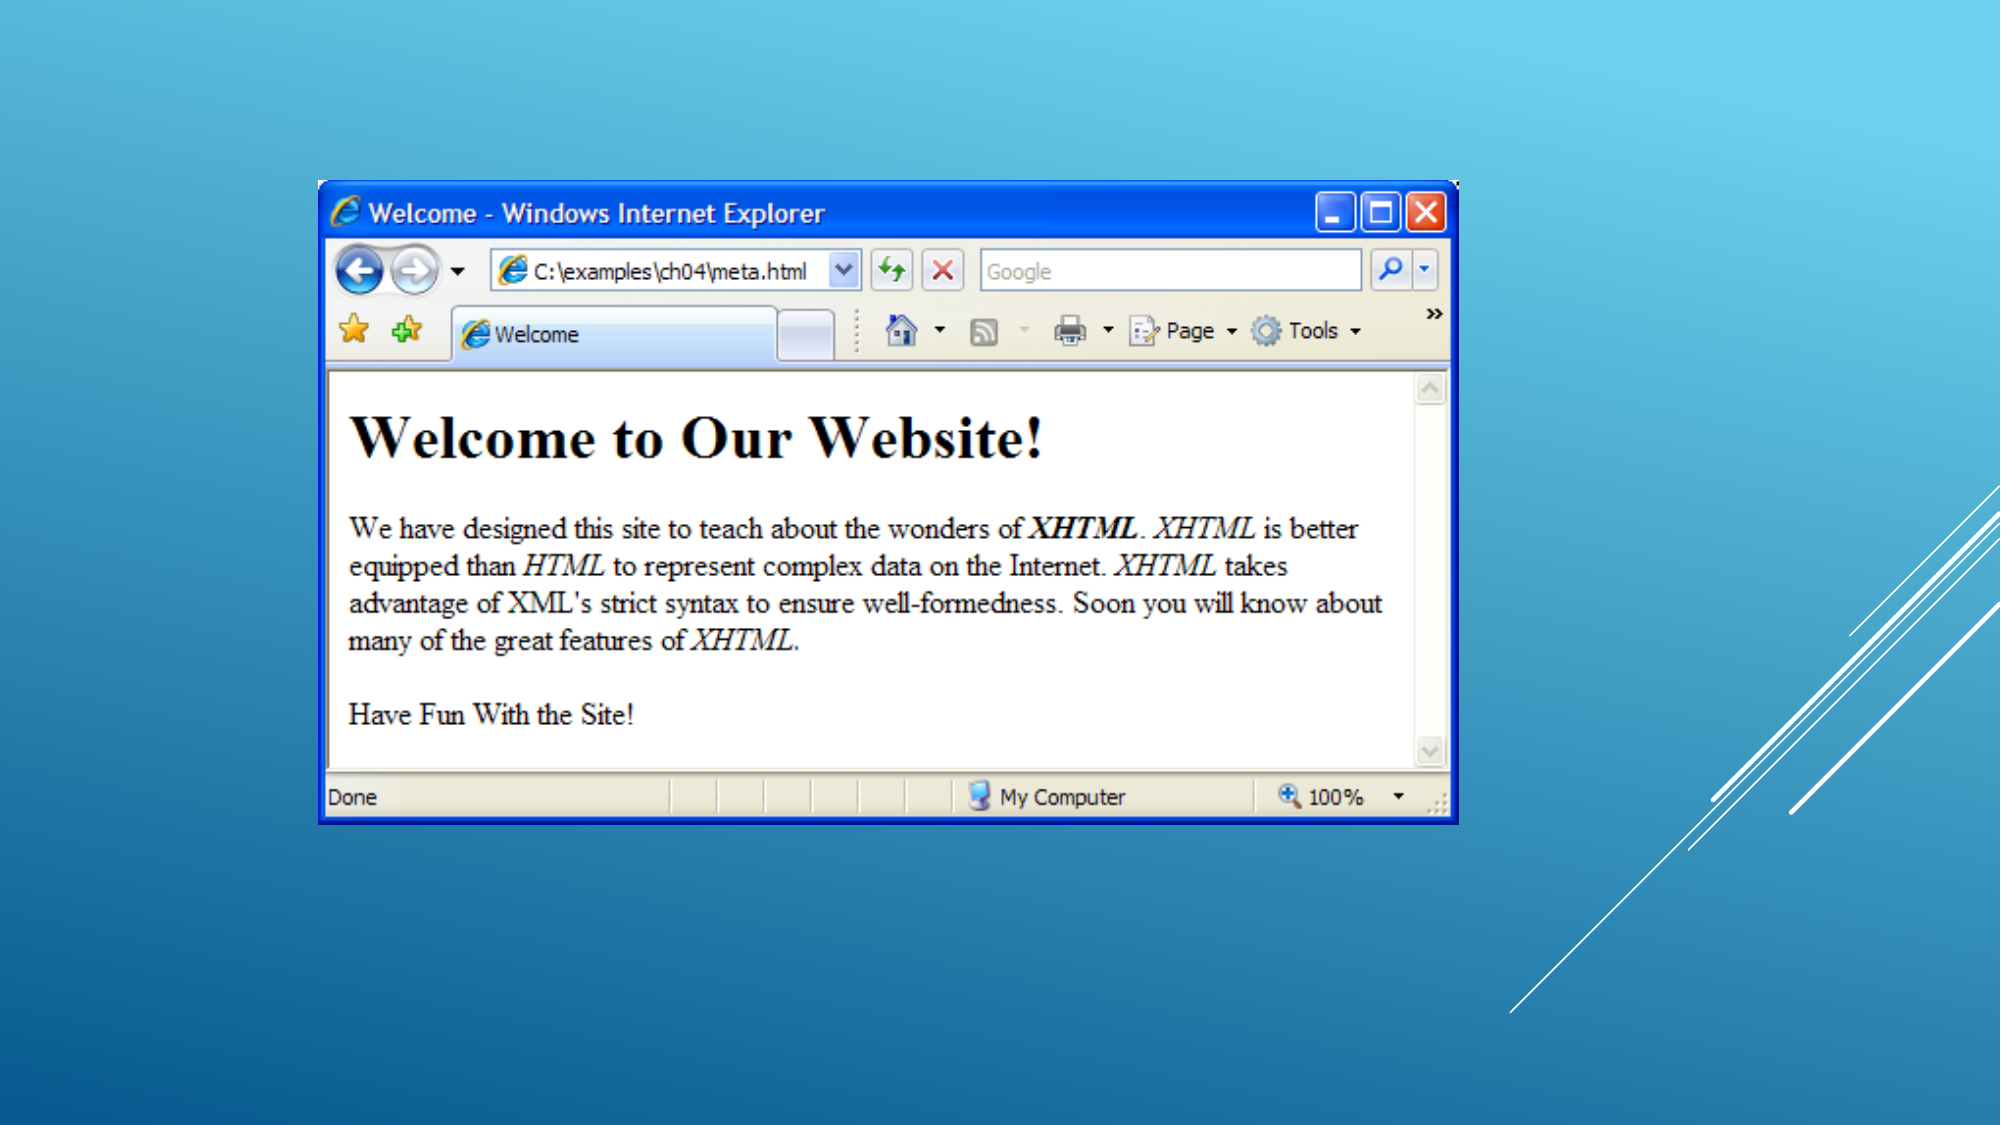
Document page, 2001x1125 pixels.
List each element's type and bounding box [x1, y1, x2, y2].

picture [317, 180, 1459, 826]
